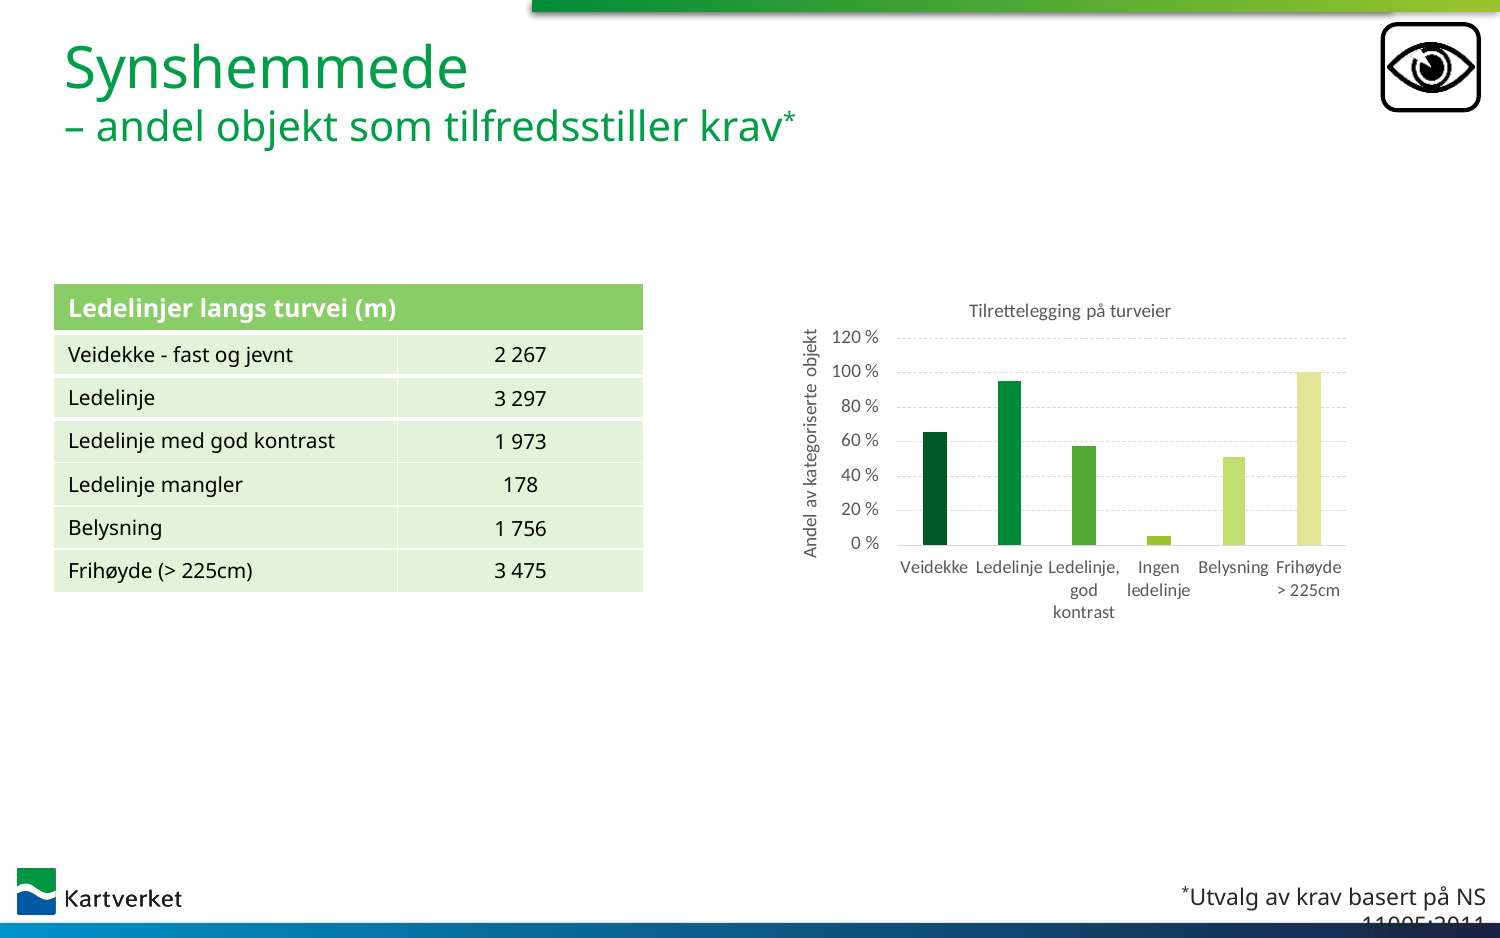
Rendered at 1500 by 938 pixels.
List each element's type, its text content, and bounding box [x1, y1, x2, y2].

table_cell Belysning [54, 507, 397, 548]
picture [791, 291, 1349, 630]
table_cell Ledelinje [54, 378, 397, 417]
table_header Ledelinjer langs turvei (m) [54, 284, 643, 330]
table_cell 2 267 [398, 335, 643, 374]
table_cell 1 756 [398, 507, 643, 548]
table_cell 1 973 [398, 421, 643, 462]
table_cell Ledelinje mangler [54, 463, 397, 505]
table_cell 3 475 [398, 550, 643, 592]
table_cell Ledelinje med god kontrast [54, 421, 397, 462]
text_box *Utvalg av krav basert på NS 11005:2011 [1068, 873, 1500, 938]
text_box Synshemmede – andel objekt som tilfredsstiller krav* [49, 24, 1431, 158]
table_cell Frihøyde (> 225cm) [54, 550, 397, 592]
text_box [1382, 24, 1480, 111]
table_cell Veidekke - fast og jevnt [54, 335, 397, 374]
table_cell 178 [398, 463, 643, 505]
table_cell 3 297 [398, 378, 643, 417]
